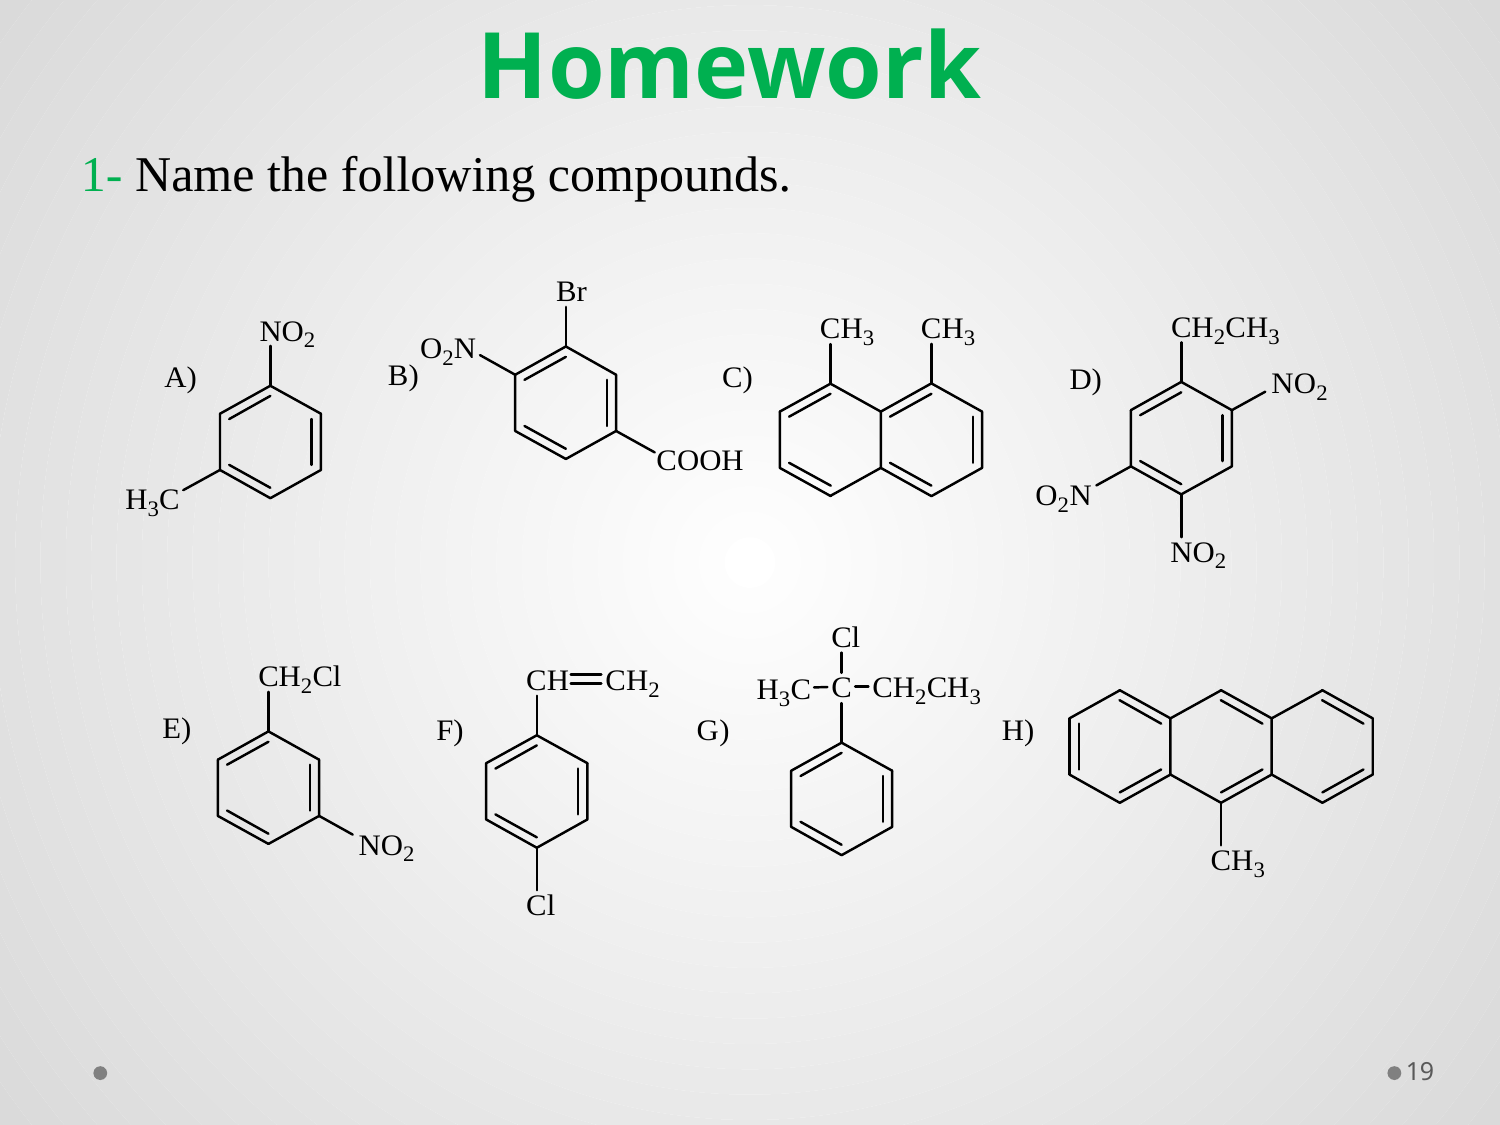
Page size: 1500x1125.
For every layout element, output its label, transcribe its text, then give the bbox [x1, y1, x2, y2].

picture [125, 278, 1378, 918]
text_box Homework [463, 0, 997, 125]
text_box 1- Name the following compounds. [66, 133, 819, 209]
slide_number 19 [1401, 1042, 1494, 1103]
